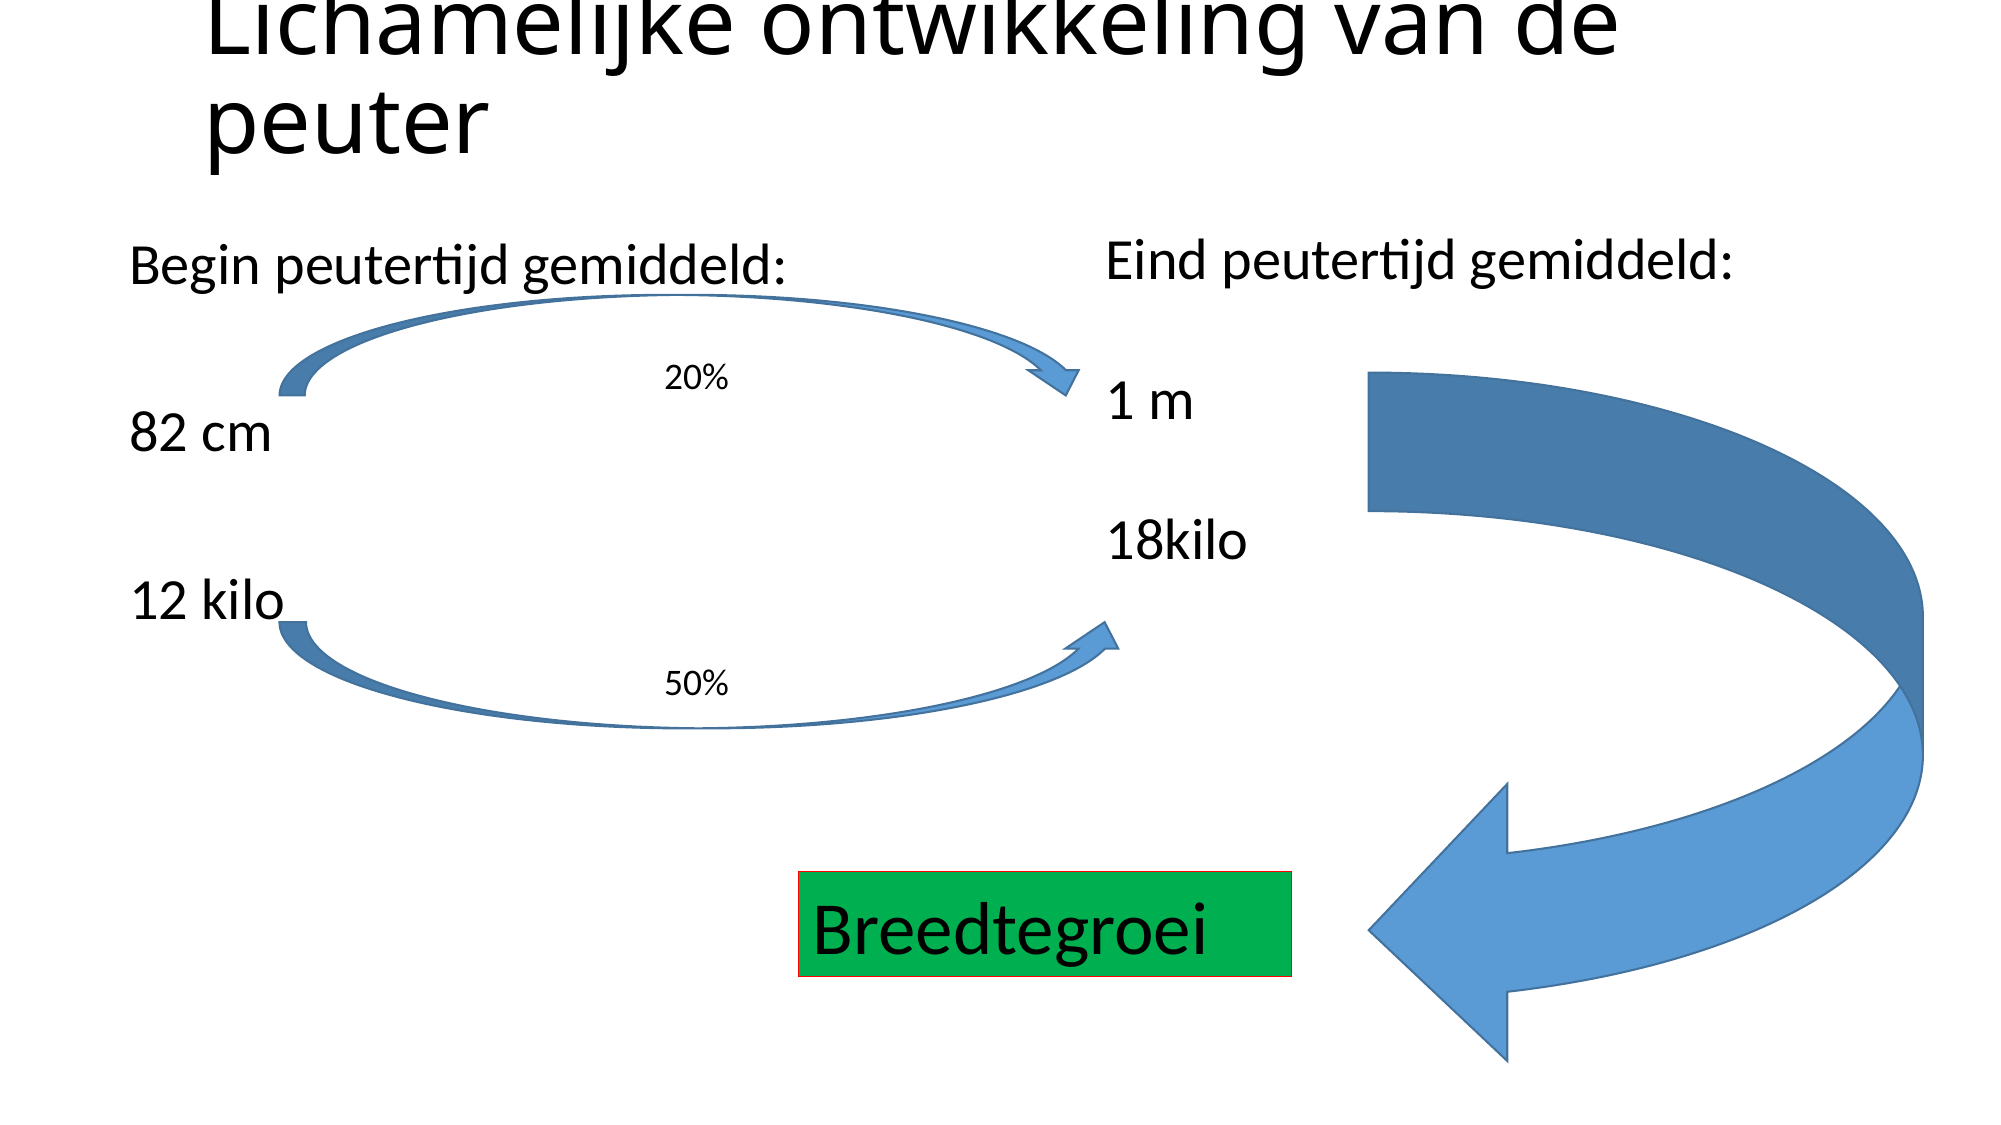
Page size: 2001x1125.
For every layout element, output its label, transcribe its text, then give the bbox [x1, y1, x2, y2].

title Lichamelijke ontwikkeling van de peuter [188, 0, 1914, 149]
text_box Eind peutertijd gemiddeld: 1 m 18kilo [1090, 213, 1824, 649]
text_box 50% [649, 650, 799, 711]
list Begin peutertijd gemiddeld: 82 cm 12 kilo [114, 226, 834, 667]
text_box 20% [649, 345, 834, 405]
text_box Breedtegroei [798, 871, 1292, 977]
text_box [278, 293, 1081, 397]
text_box [278, 620, 1120, 730]
text_box [1367, 371, 1924, 1064]
